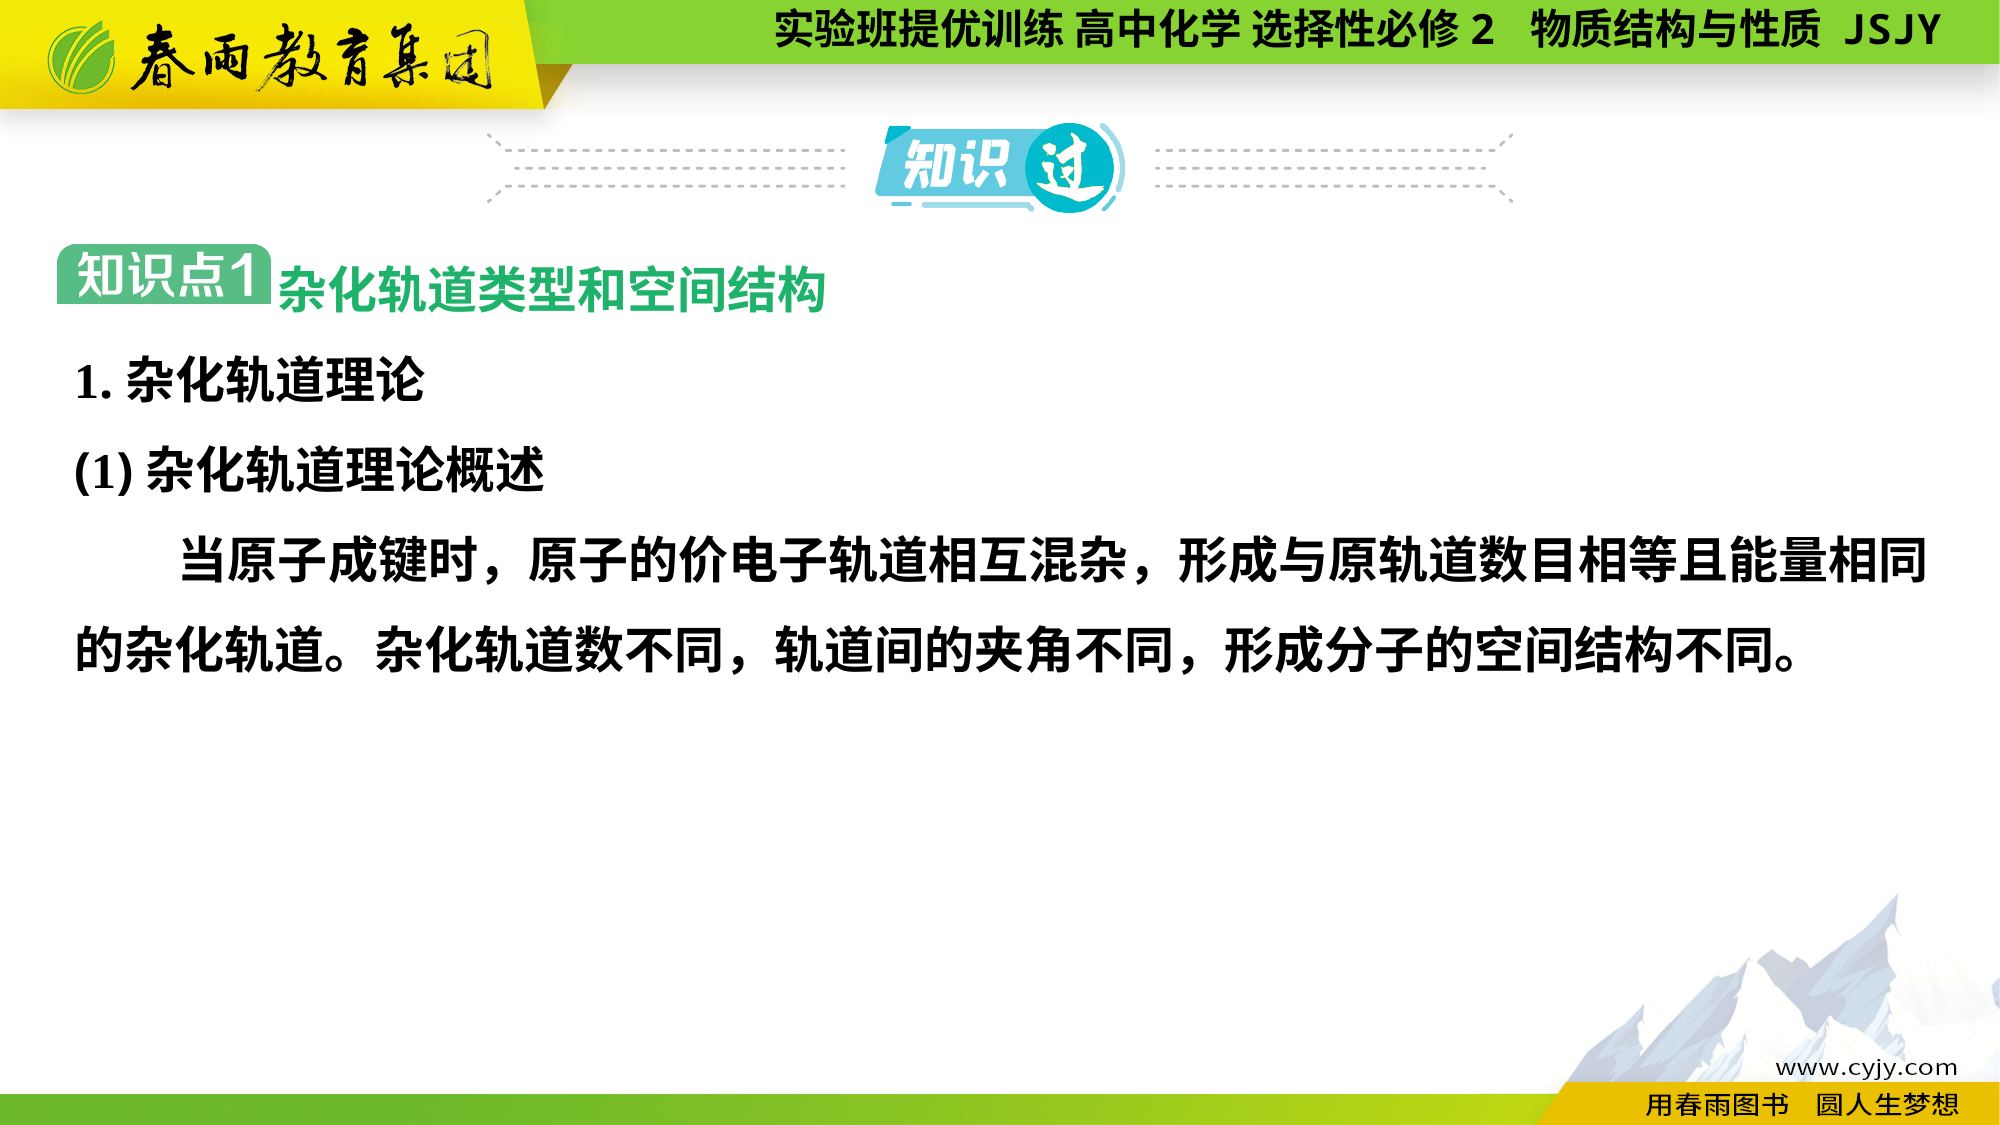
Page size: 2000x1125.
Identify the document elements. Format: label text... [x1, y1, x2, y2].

picture [0, 0, 2000, 1125]
list 杂化轨道类型和空间结构 1.杂化轨道理论 (1)杂化轨道理论概述 当原子成键时，原子的价电子轨道相互混杂，形成与原轨道数目相等且能量相同的杂化轨道。杂化轨道数不同，轨道间的夹角不同，形成分子的空间结构不同。 [59, 221, 1944, 691]
